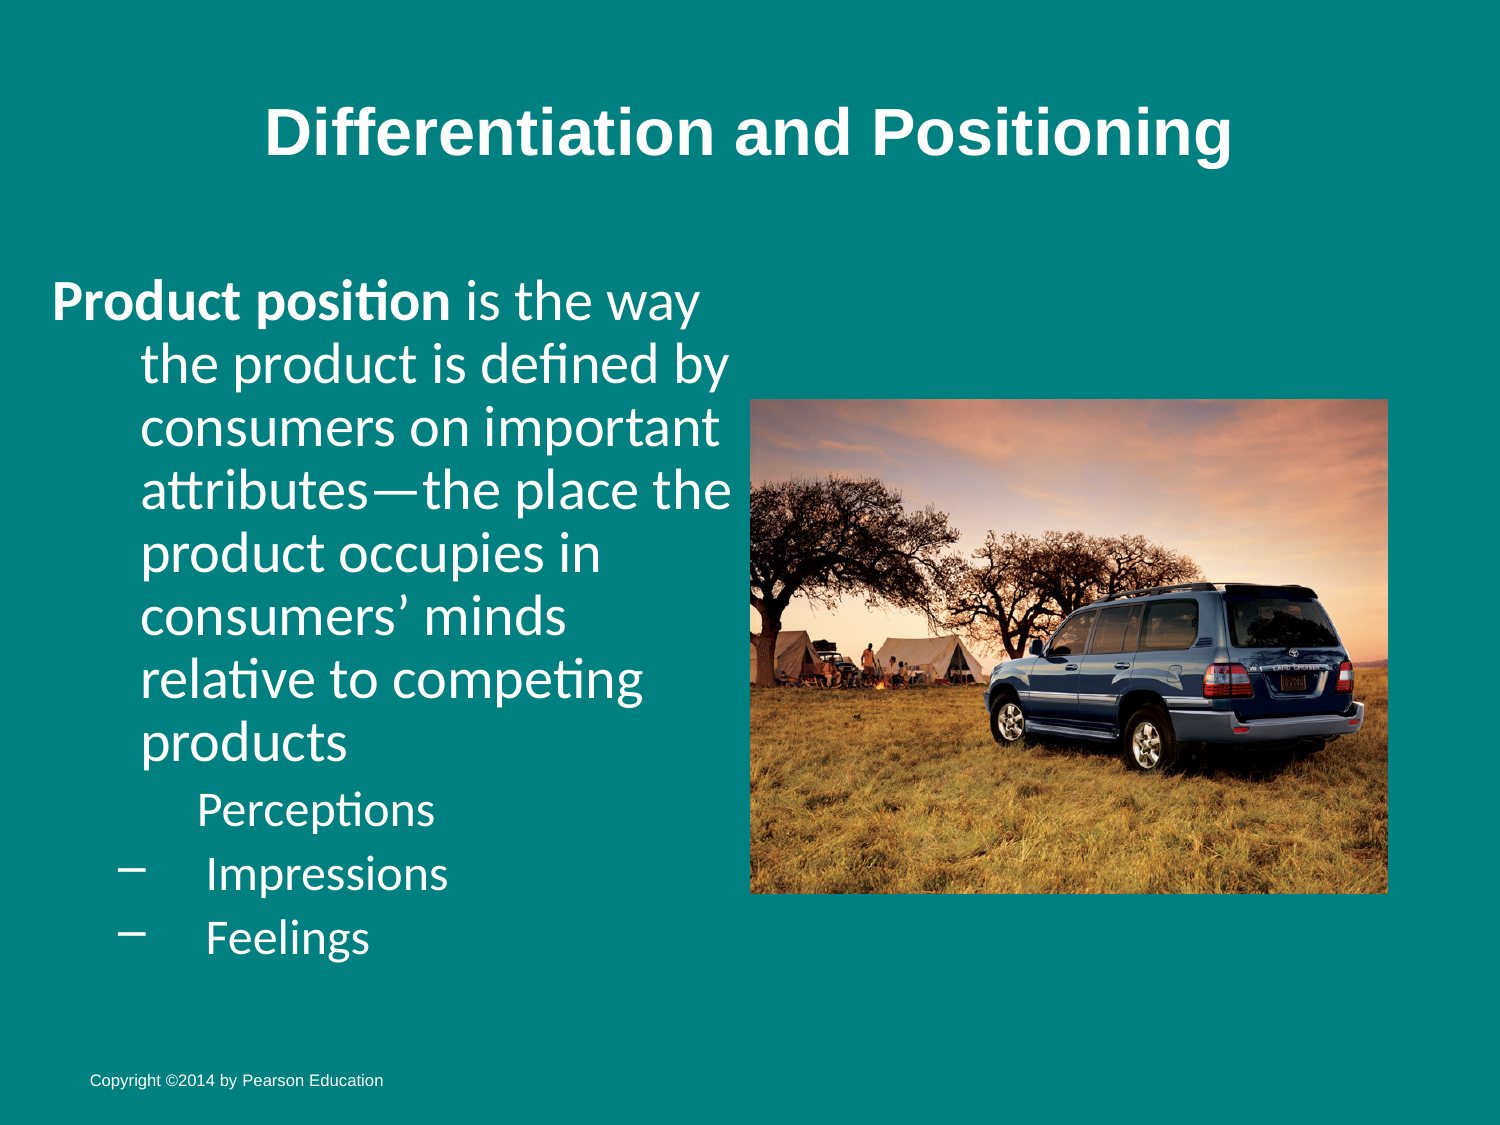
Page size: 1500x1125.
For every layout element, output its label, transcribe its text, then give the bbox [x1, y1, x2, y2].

picture [749, 399, 1388, 894]
list Product position is the way the product is defined by consumers on important attributes—the place the product occupies in consumers’ minds relative to competing products Perceptions Impressions Feelings [37, 262, 751, 938]
title Differentiation and Positioning [112, 37, 1388, 226]
text_box Copyright ©2014 by Pearson Education [74, 1062, 825, 1098]
